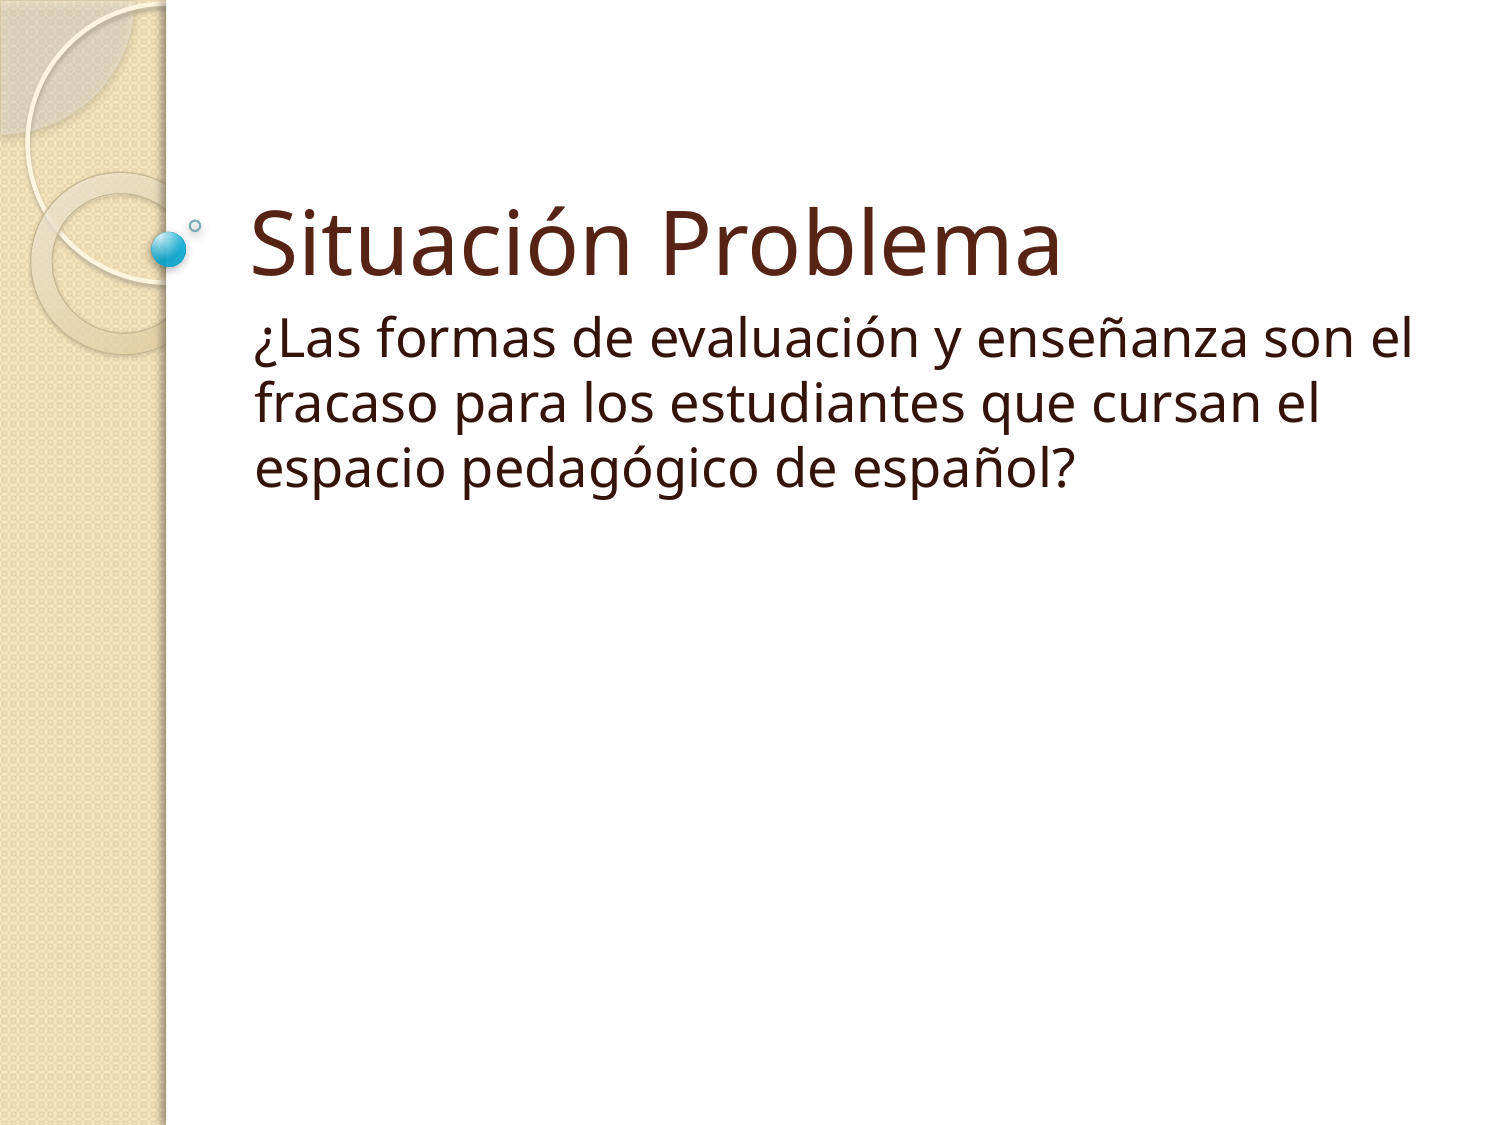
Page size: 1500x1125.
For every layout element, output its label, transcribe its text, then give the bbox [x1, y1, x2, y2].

subtitle ¿Las formas de evaluación y enseñanza son el fracaso para los estudiantes que cursan el espacio pedagógico de español? [234, 303, 1450, 591]
title Situación Problema [234, 59, 1450, 301]
